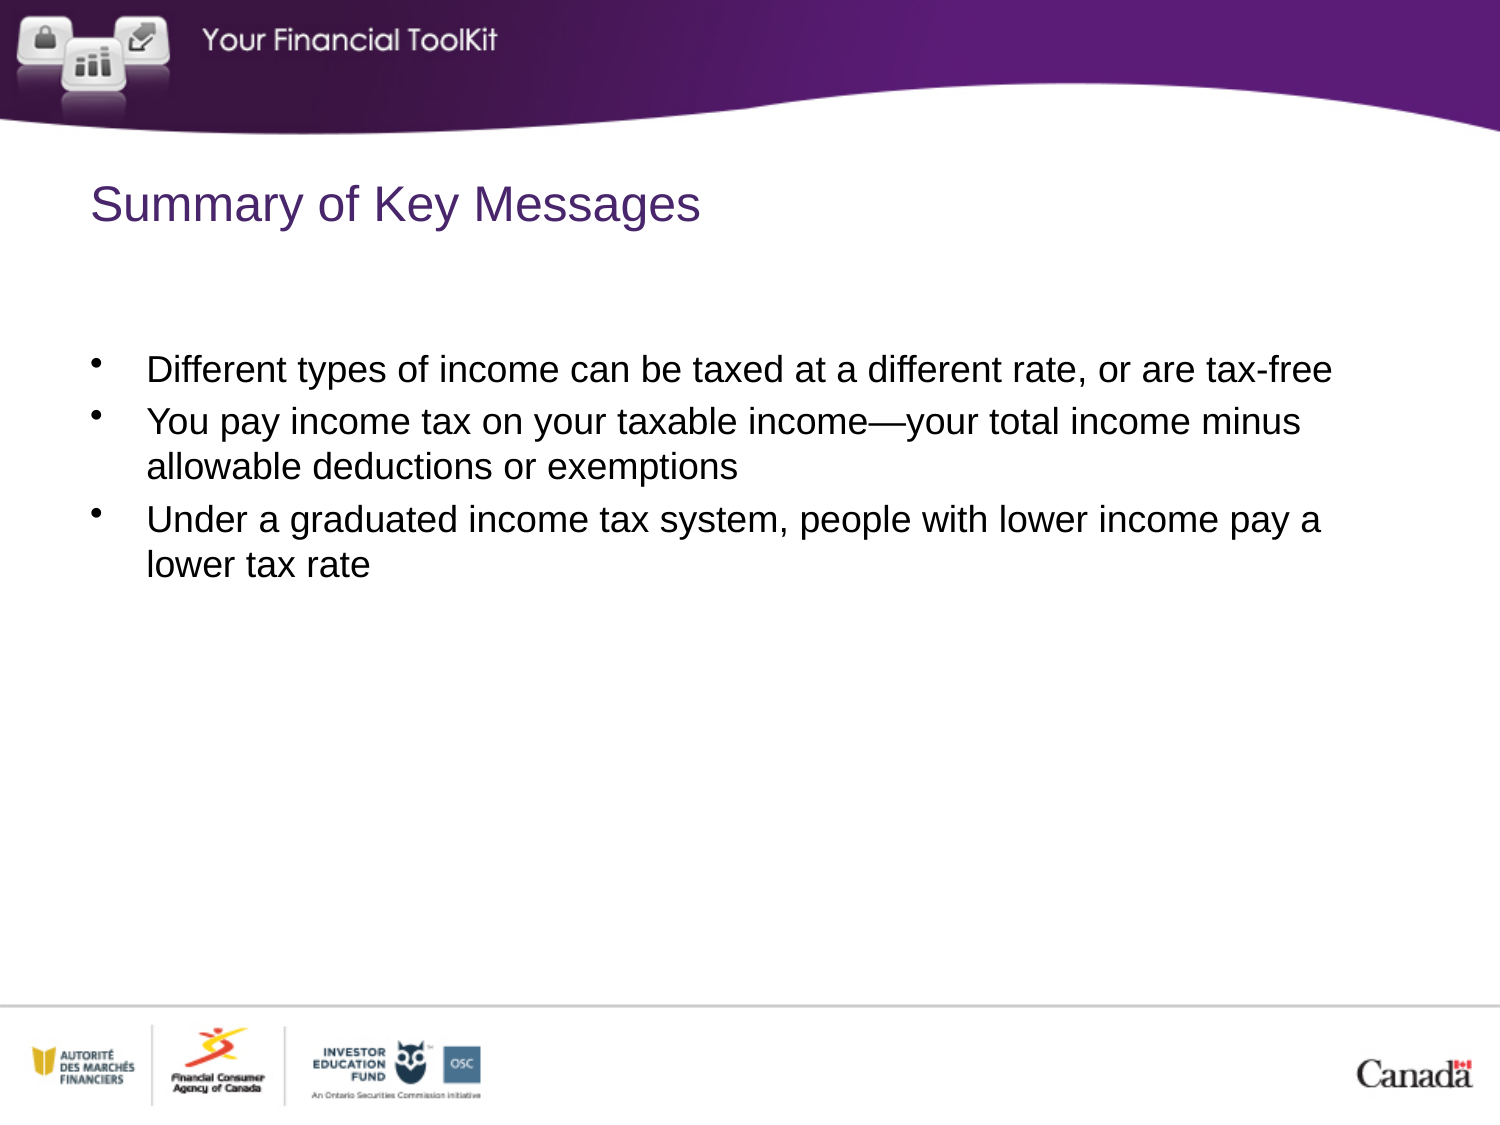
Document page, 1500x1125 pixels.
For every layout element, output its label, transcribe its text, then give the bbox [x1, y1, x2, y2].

title Summary of Key Messages [75, 164, 1211, 306]
list Different types of income can be taxed at a different rate, or are tax-free You pay income tax on your taxable income—your total income minus allowable deductions or exemptions Under a graduated income tax system, people with lower income pay a lower tax rate [75, 337, 1425, 987]
picture [0, 0, 1500, 1125]
